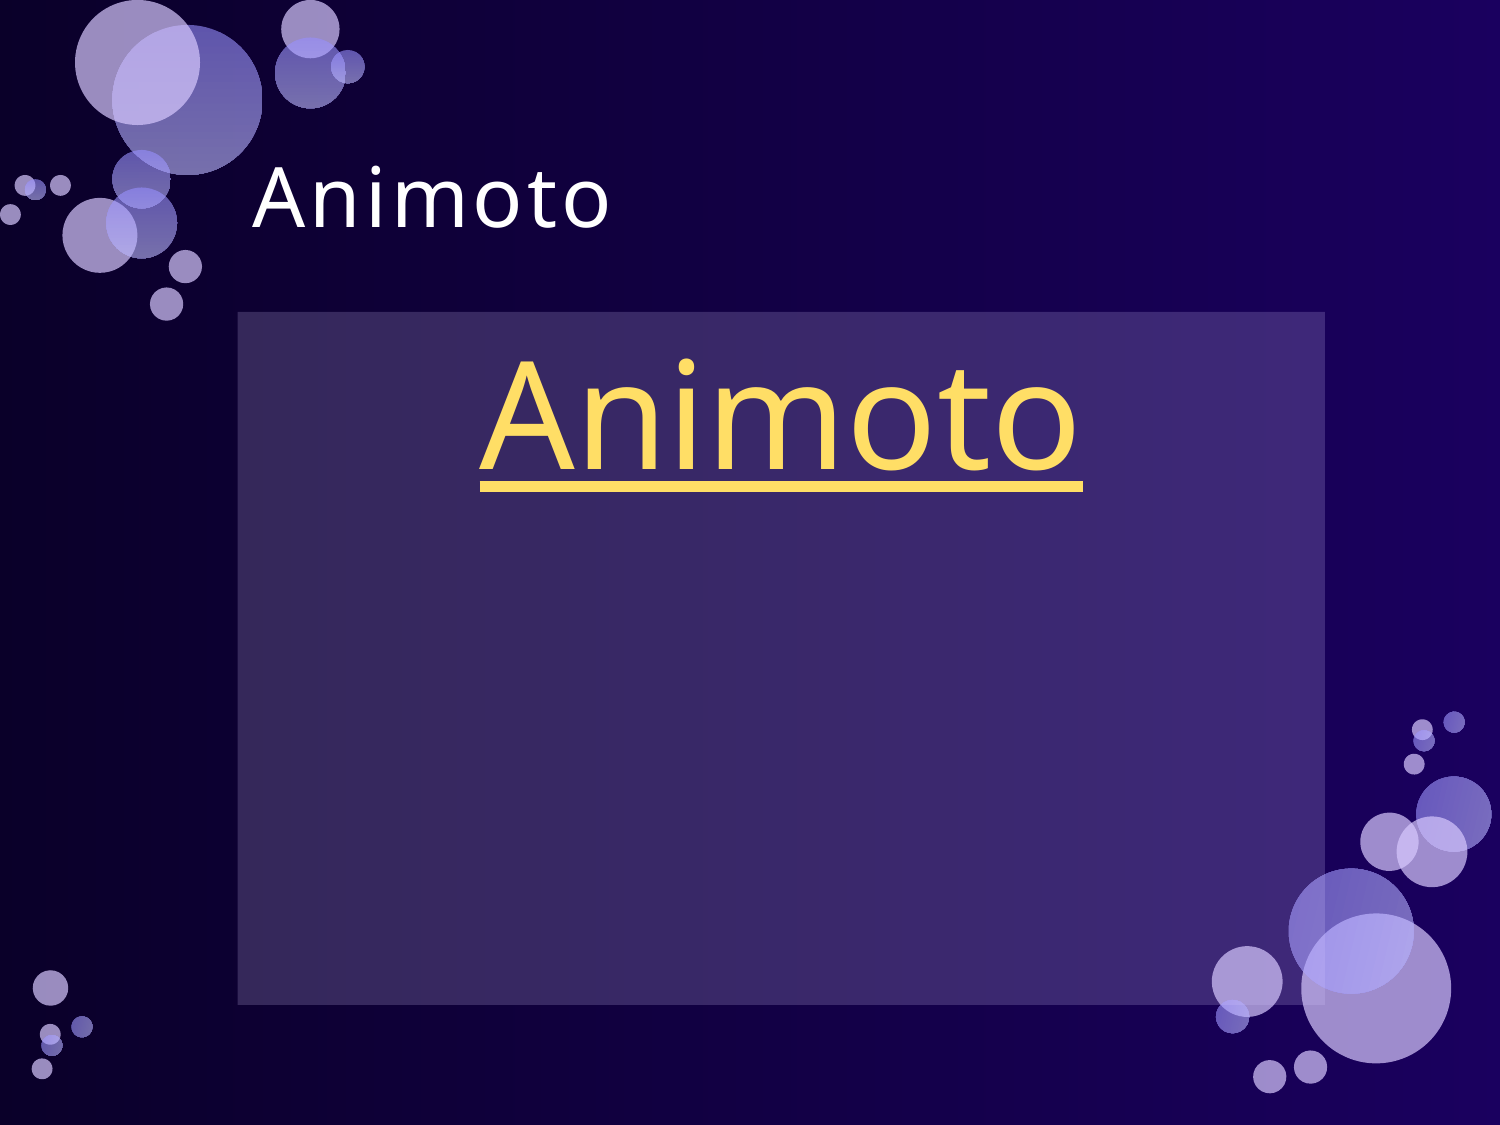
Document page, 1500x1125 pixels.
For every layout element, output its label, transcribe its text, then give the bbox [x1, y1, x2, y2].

title Animoto [237, 99, 1325, 288]
list Animoto [237, 311, 1325, 1005]
